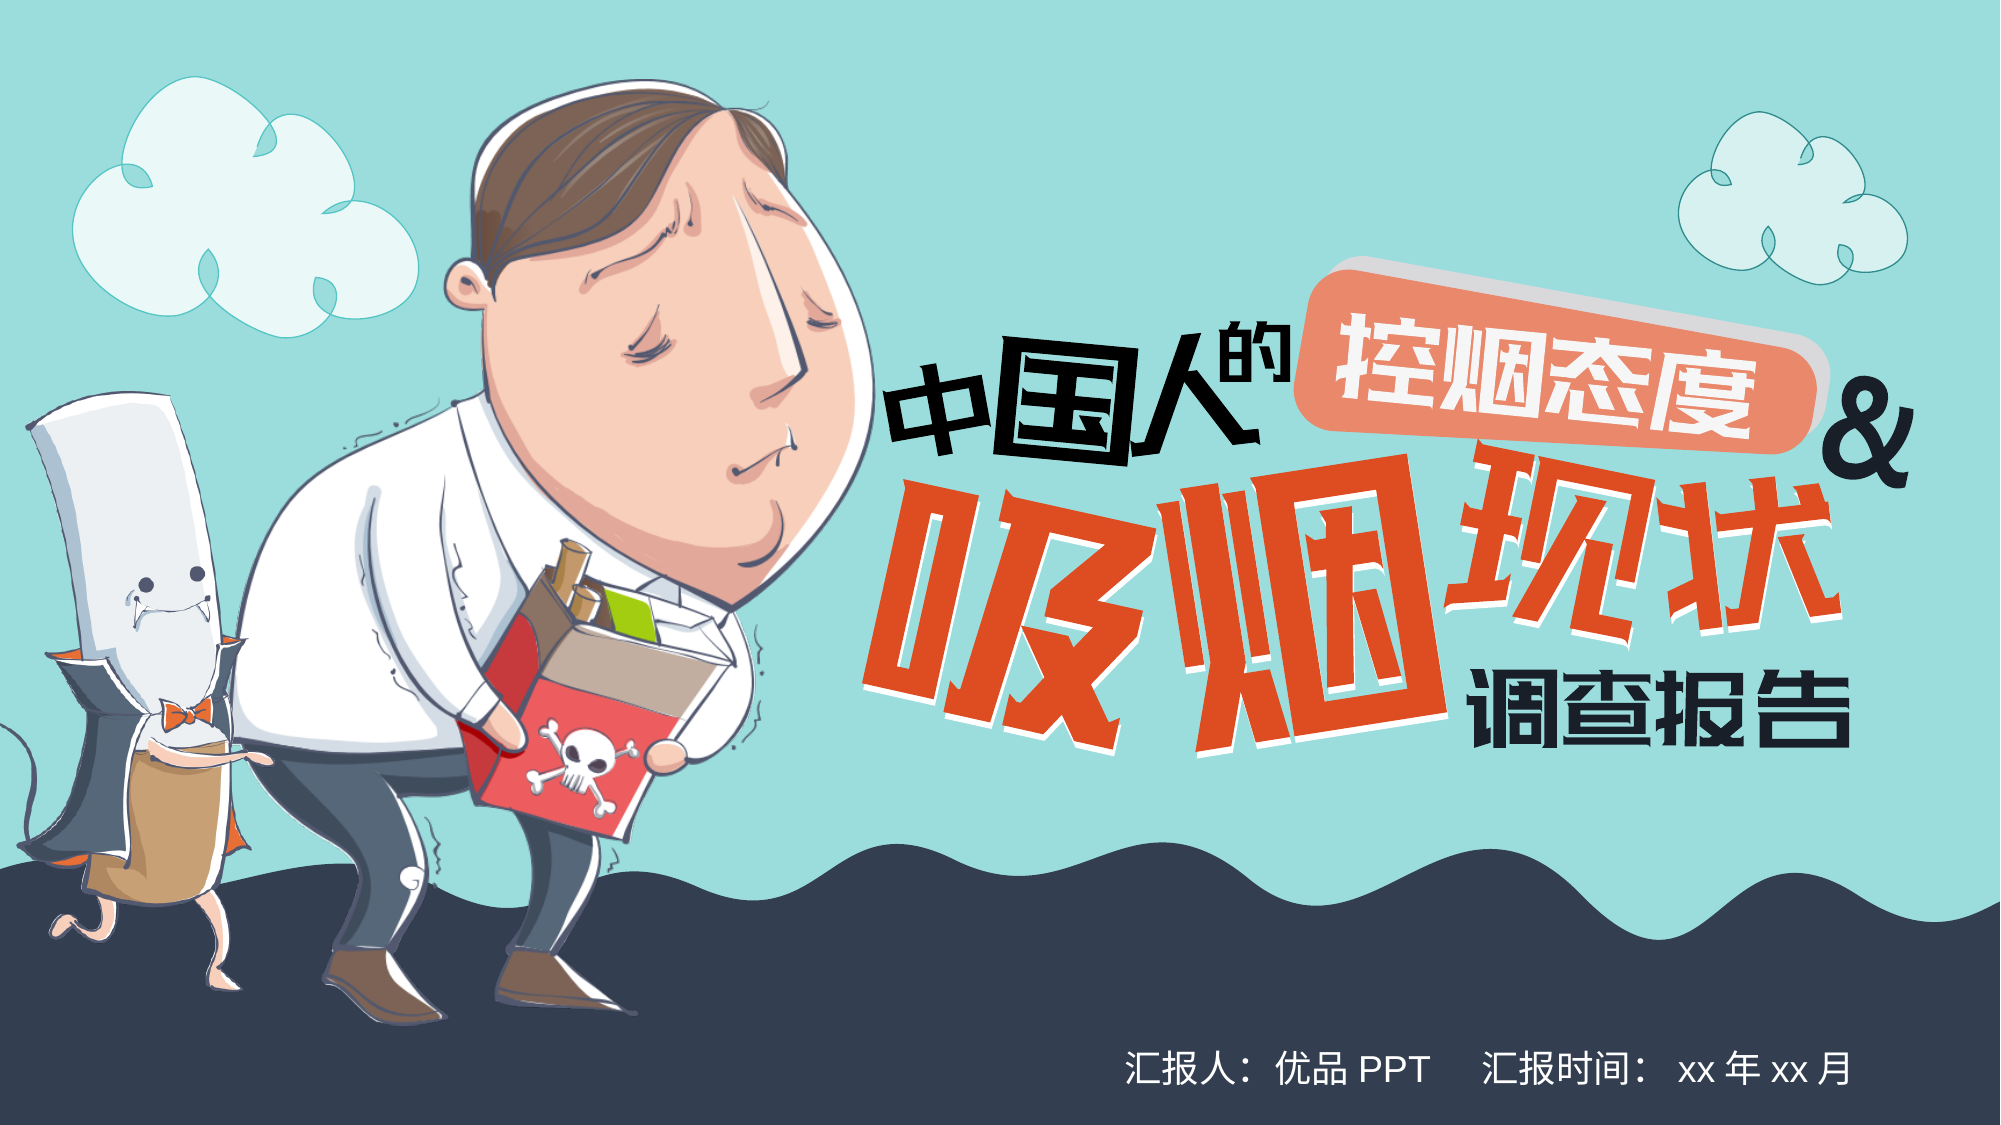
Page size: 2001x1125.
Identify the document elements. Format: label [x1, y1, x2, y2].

text_box [876, 252, 1914, 759]
text_box [0, 758, 2000, 1125]
text_box [1678, 111, 1908, 252]
picture [0, 79, 876, 1026]
text_box [72, 76, 225, 317]
